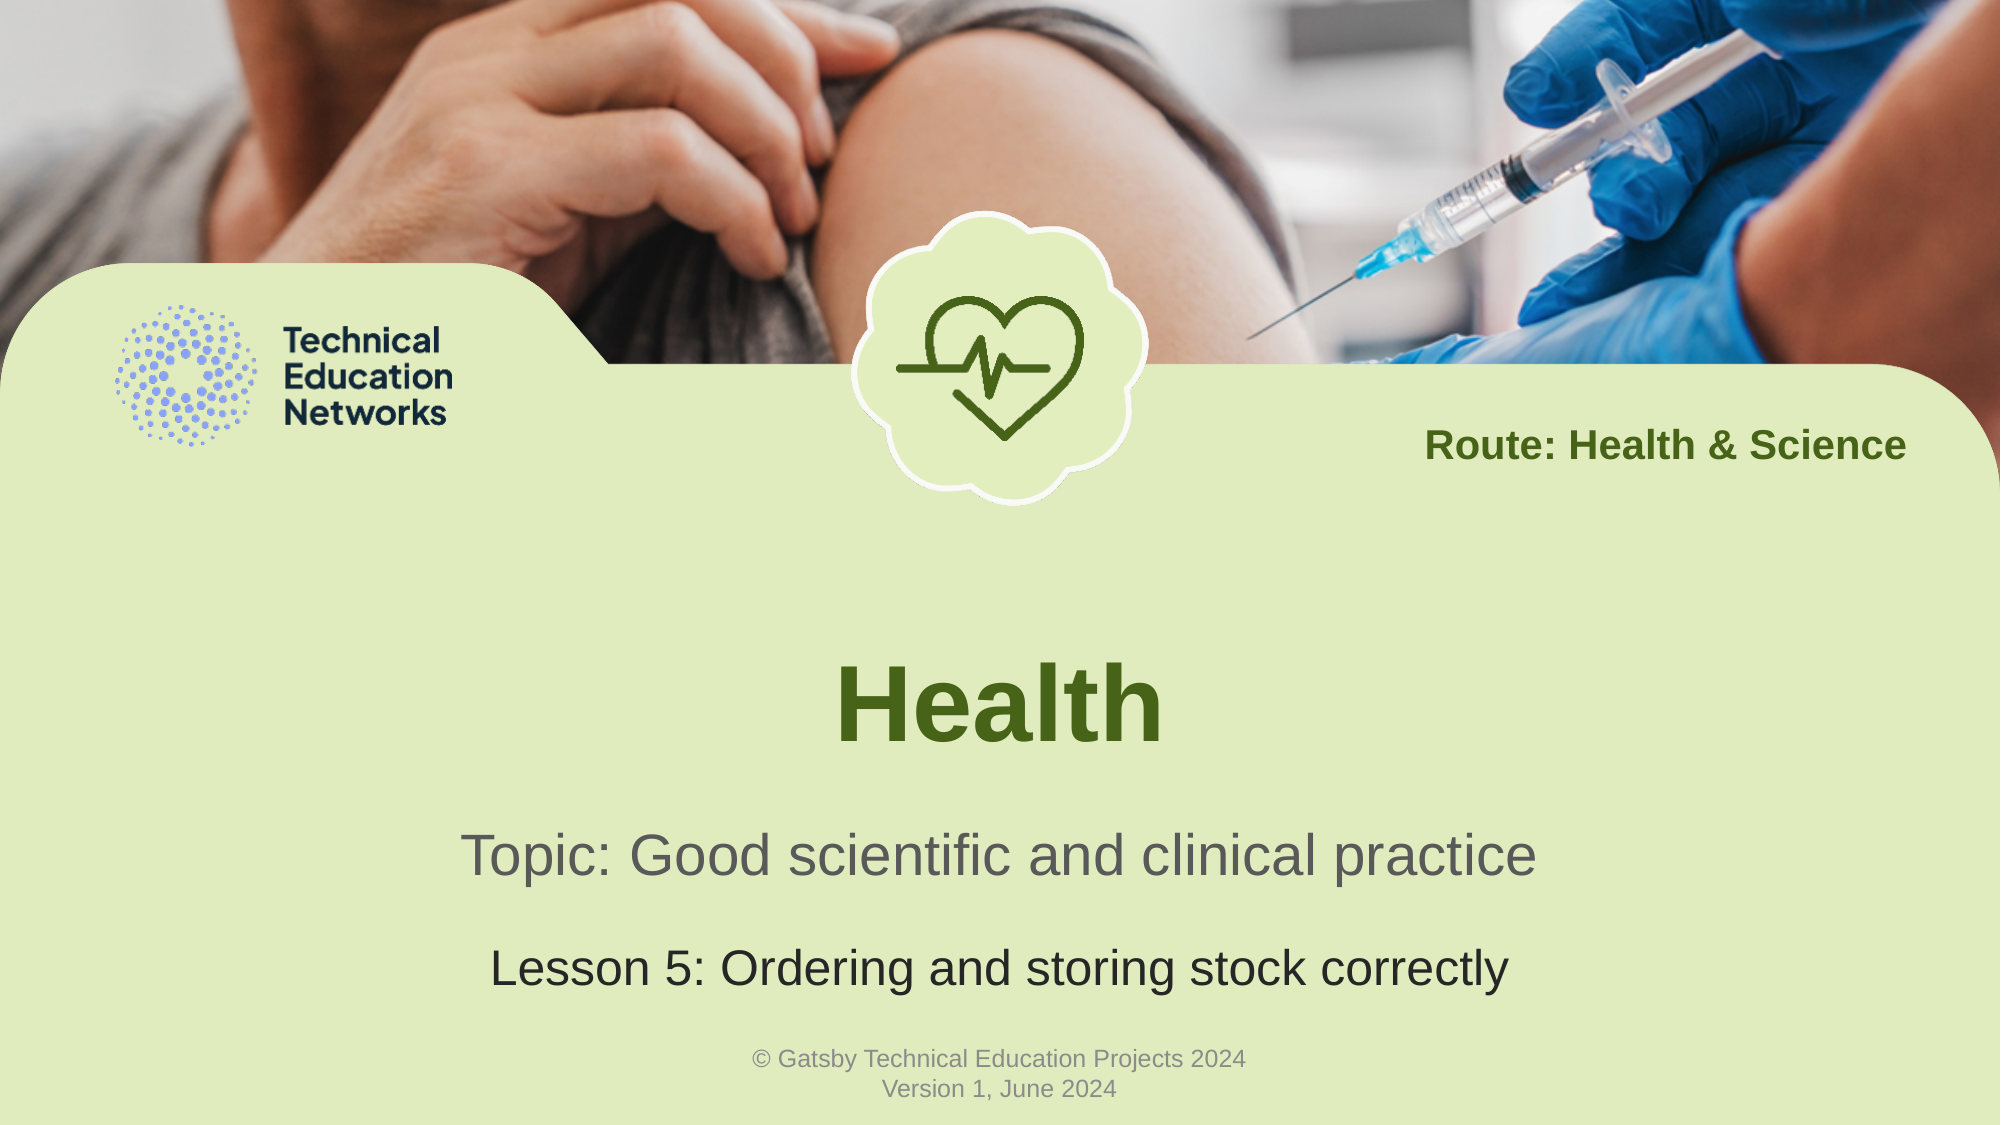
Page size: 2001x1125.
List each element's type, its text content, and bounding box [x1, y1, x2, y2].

list Lesson 5: Ordering and storing stock correctly [249, 922, 1750, 998]
title Health [249, 629, 1750, 773]
list Route: Health & Science [999, 406, 1923, 494]
picture [0, 0, 2000, 1125]
subtitle Topic: Good scientific and clinical practice [249, 804, 1750, 900]
